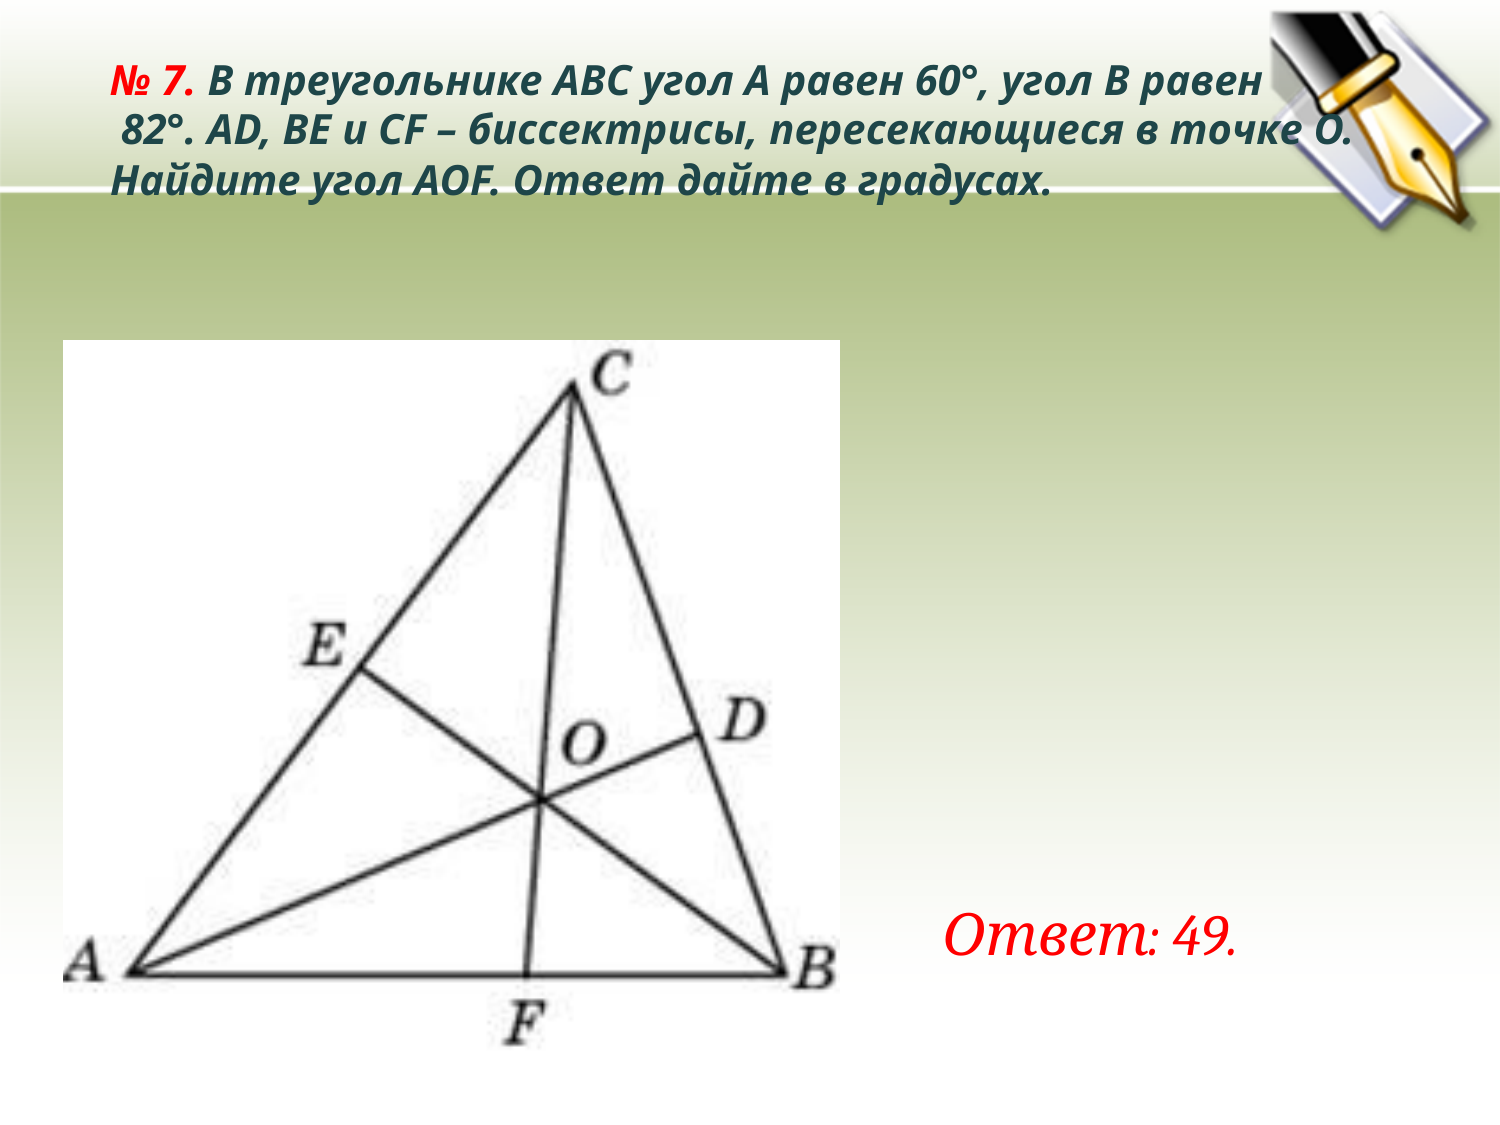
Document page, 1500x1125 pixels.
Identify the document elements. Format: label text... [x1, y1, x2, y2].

picture [0, 0, 1500, 1125]
text_box Ответ: 49. [927, 885, 1337, 975]
text_box № 7. В треугольнике ABC угол A равен 60°, угол B равен 82°. AD, BE и CF – биссектрисы, пересекающиеся в точке O. Найдите угол AOF. Ответ дайте в градусах. [95, 45, 1444, 211]
